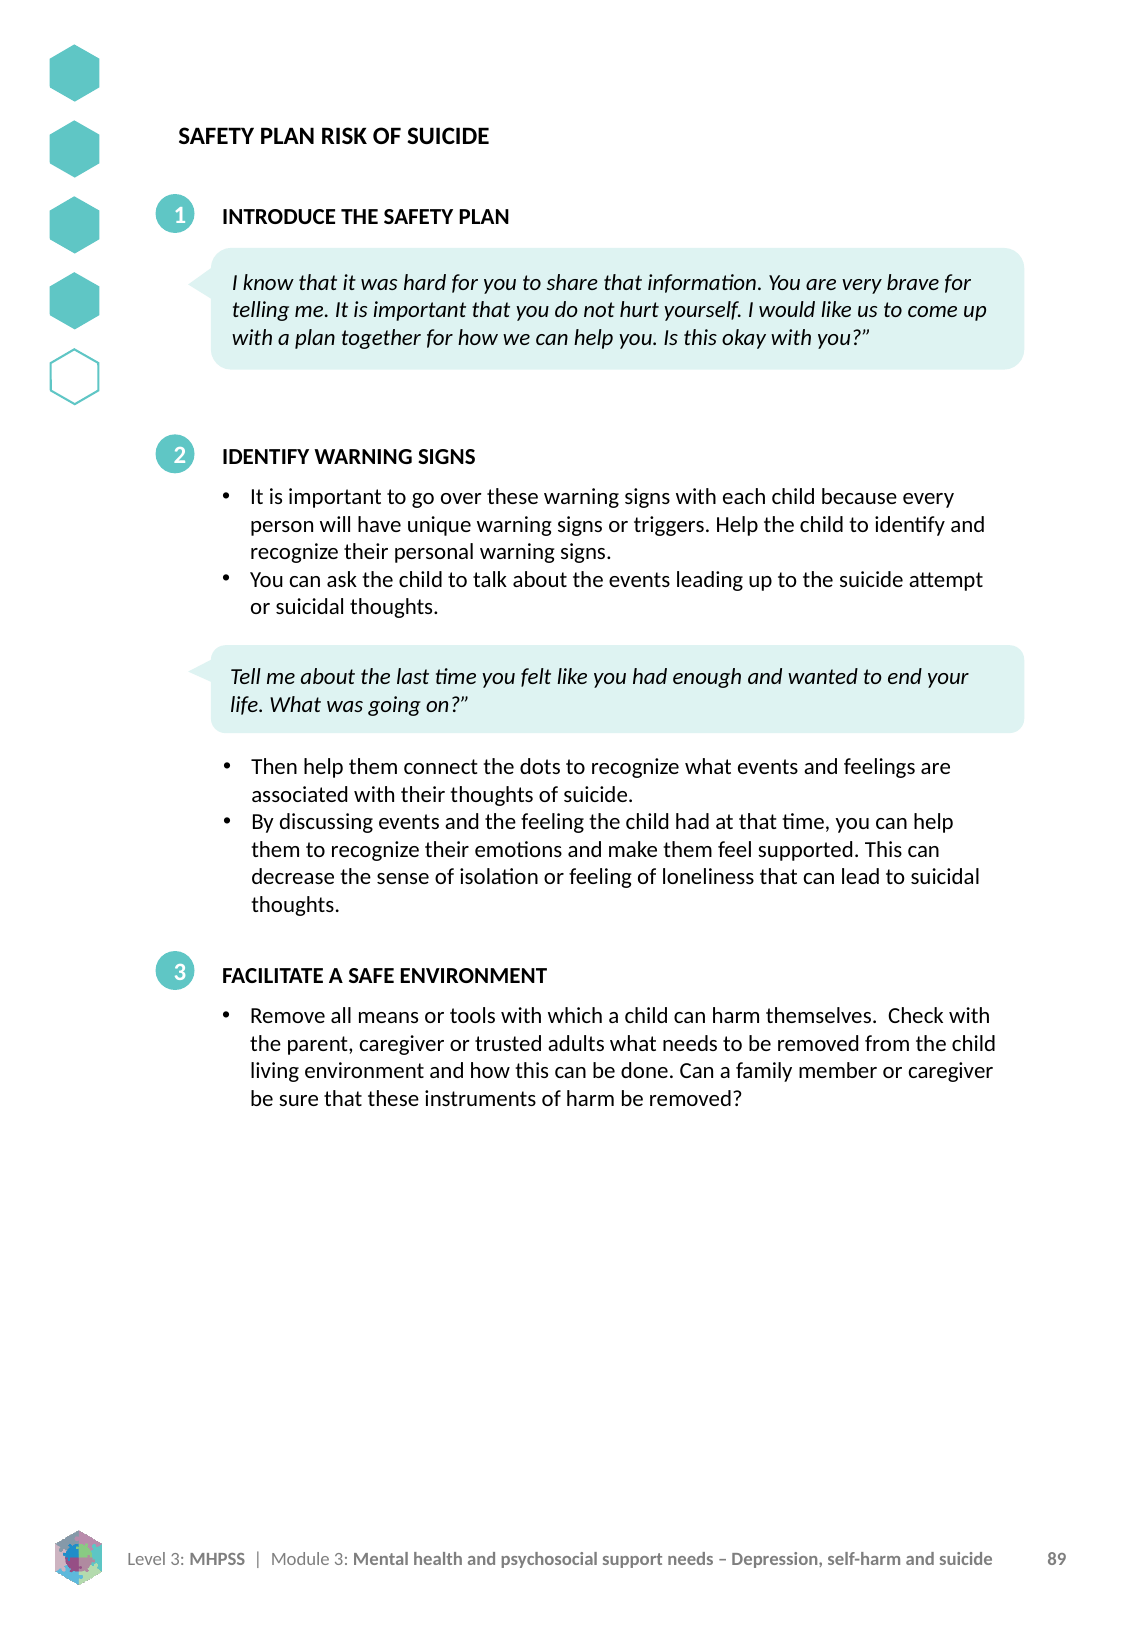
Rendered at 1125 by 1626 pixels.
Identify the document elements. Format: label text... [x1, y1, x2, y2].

text_box FACILITATE A SAFE ENVIRONMENT Remove all means or tools with which a child can harm themselves. Check with the parent, caregiver or trusted adults what needs to be removed from the child living environment and how this can be done. Can a family member or caregiver be sure that these instruments of harm be removed? [163, 953, 1025, 1119]
text_box 1 [155, 193, 195, 233]
picture [55, 1530, 102, 1585]
text_box INTRODUCE THE SAFETY PLAN [163, 194, 1025, 237]
text_box [50, 349, 99, 405]
text_box SAFETY PLAN RISK OF SUICIDE [163, 112, 1025, 158]
text_box 3 [155, 951, 195, 991]
text_box 2 [155, 434, 195, 474]
text_box [50, 197, 99, 253]
text_box Tell me about the last time you felt like you had enough and wanted to end your life. What was going on?” [188, 645, 1025, 734]
text_box [50, 45, 99, 101]
text_box IDENTIFY WARNING SIGNS It is important to go over these warning signs with each child because every person will have unique warning signs or triggers. Help the child to identify and recognize their personal warning signs. You can ask the child to talk about the events leading up to the suicide attempt or suicidal thoughts. [163, 434, 1025, 627]
text_box [50, 121, 99, 177]
text_box I know that it was hard for you to share that information. You are very brave for telling me. It is important that you do not hurt yourself. I would like us to come up with a plan together for how we can help you. Is this okay with you?” [188, 247, 1025, 370]
text_box [50, 273, 99, 329]
text_box Then help them connect the dots to recognize what events and feelings are associated with their thoughts of suicide. By discussing events and the feeling the child had at that time, you can help them to recognize their emotions and make them feel supported. This can decrease the sense of isolation or feeling of loneliness that can lead to suicidal thoughts. [163, 744, 1025, 925]
